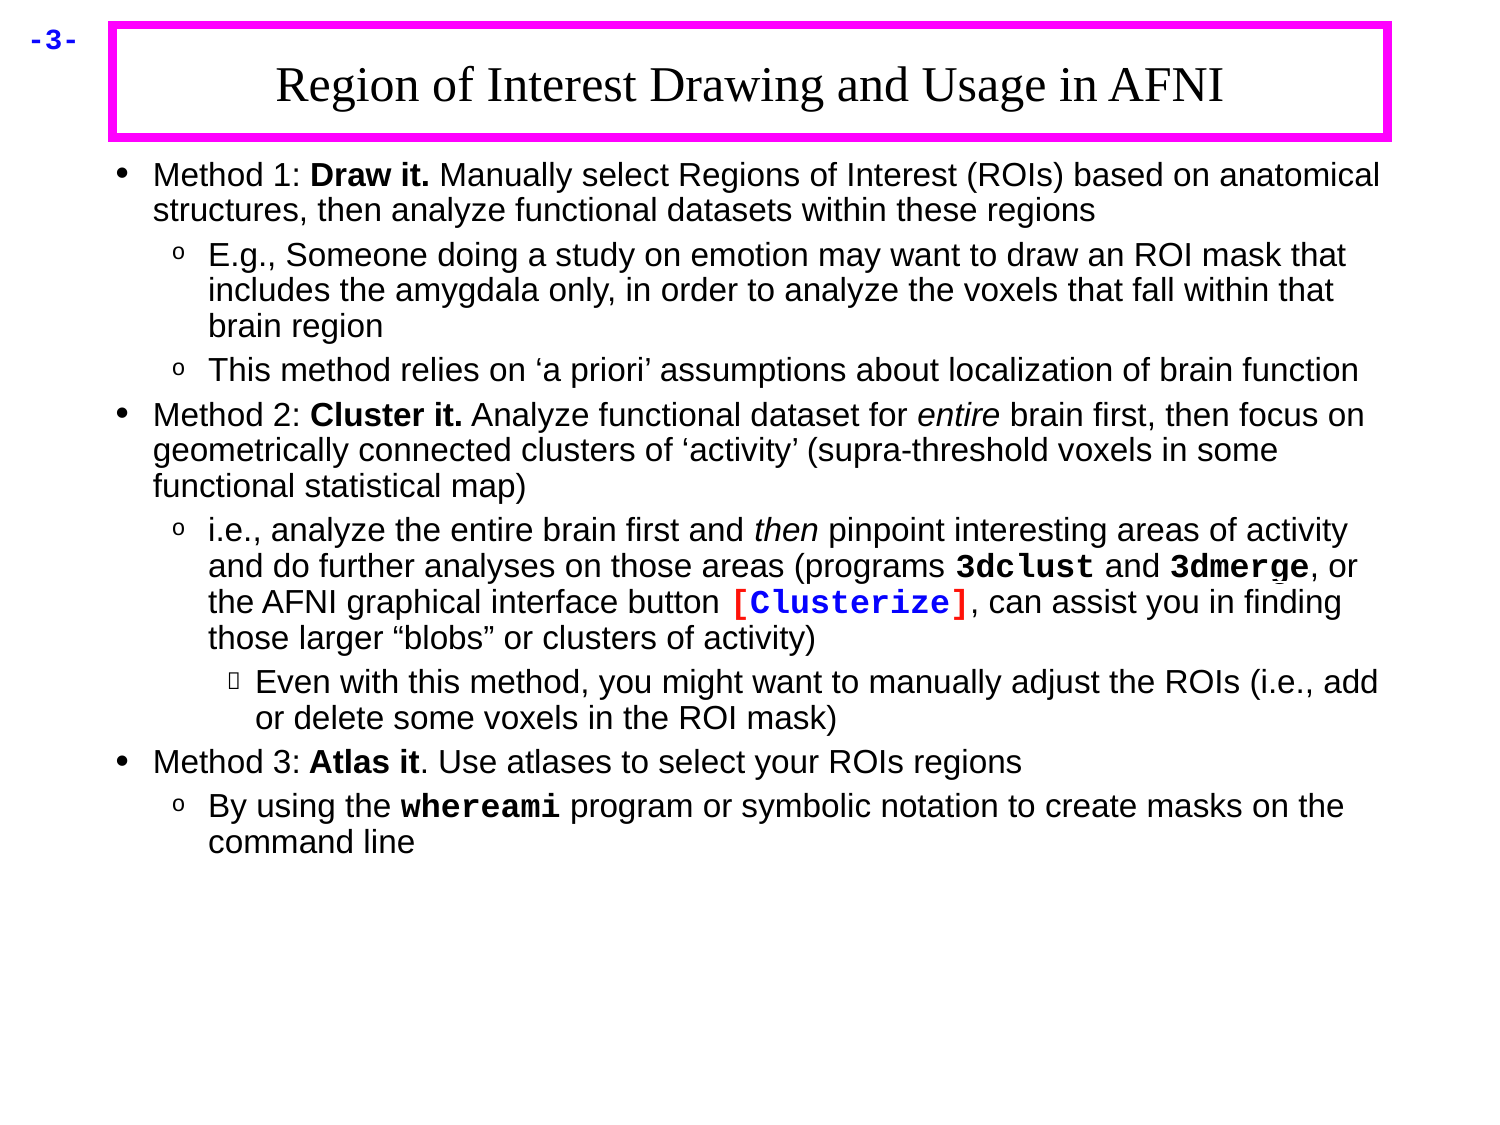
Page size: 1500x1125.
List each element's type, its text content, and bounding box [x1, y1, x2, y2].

text_box Method 1: Draw it. Manually select Regions of Interest (ROIs) based on anatomical structures, then analyze functional datasets within these regions E.g., Someone doing a study on emotion may want to draw an ROI mask that includes the amygdala only, in order to analyze the voxels that fall within that brain region This method relies on ‘a priori’ assumptions about localization of brain function Method 2: Cluster it. Analyze functional dataset for entire brain first, then focus on geometrically connected clusters of ‘activity’ (supra-threshold voxels in some functional statistical map) i.e., analyze the entire brain first and then pinpoint interesting areas of activity and do further analyses on those areas (programs 3dclust and 3dmerge, or the AFNI graphical interface button [Clusterize], can assist you in finding those larger “blobs” or clusters of activity) Even with this method, you might want to manually adjust the ROIs (i.e., add or delete some voxels in the ROI mask) Method 3: Atlas it. Use atlases to select your ROIs regions By using the whereami program or symbolic notation to create masks on the command line [99, 149, 1425, 1050]
text_box Region of Interest Drawing and Usage in AFNI [112, 24, 1388, 138]
